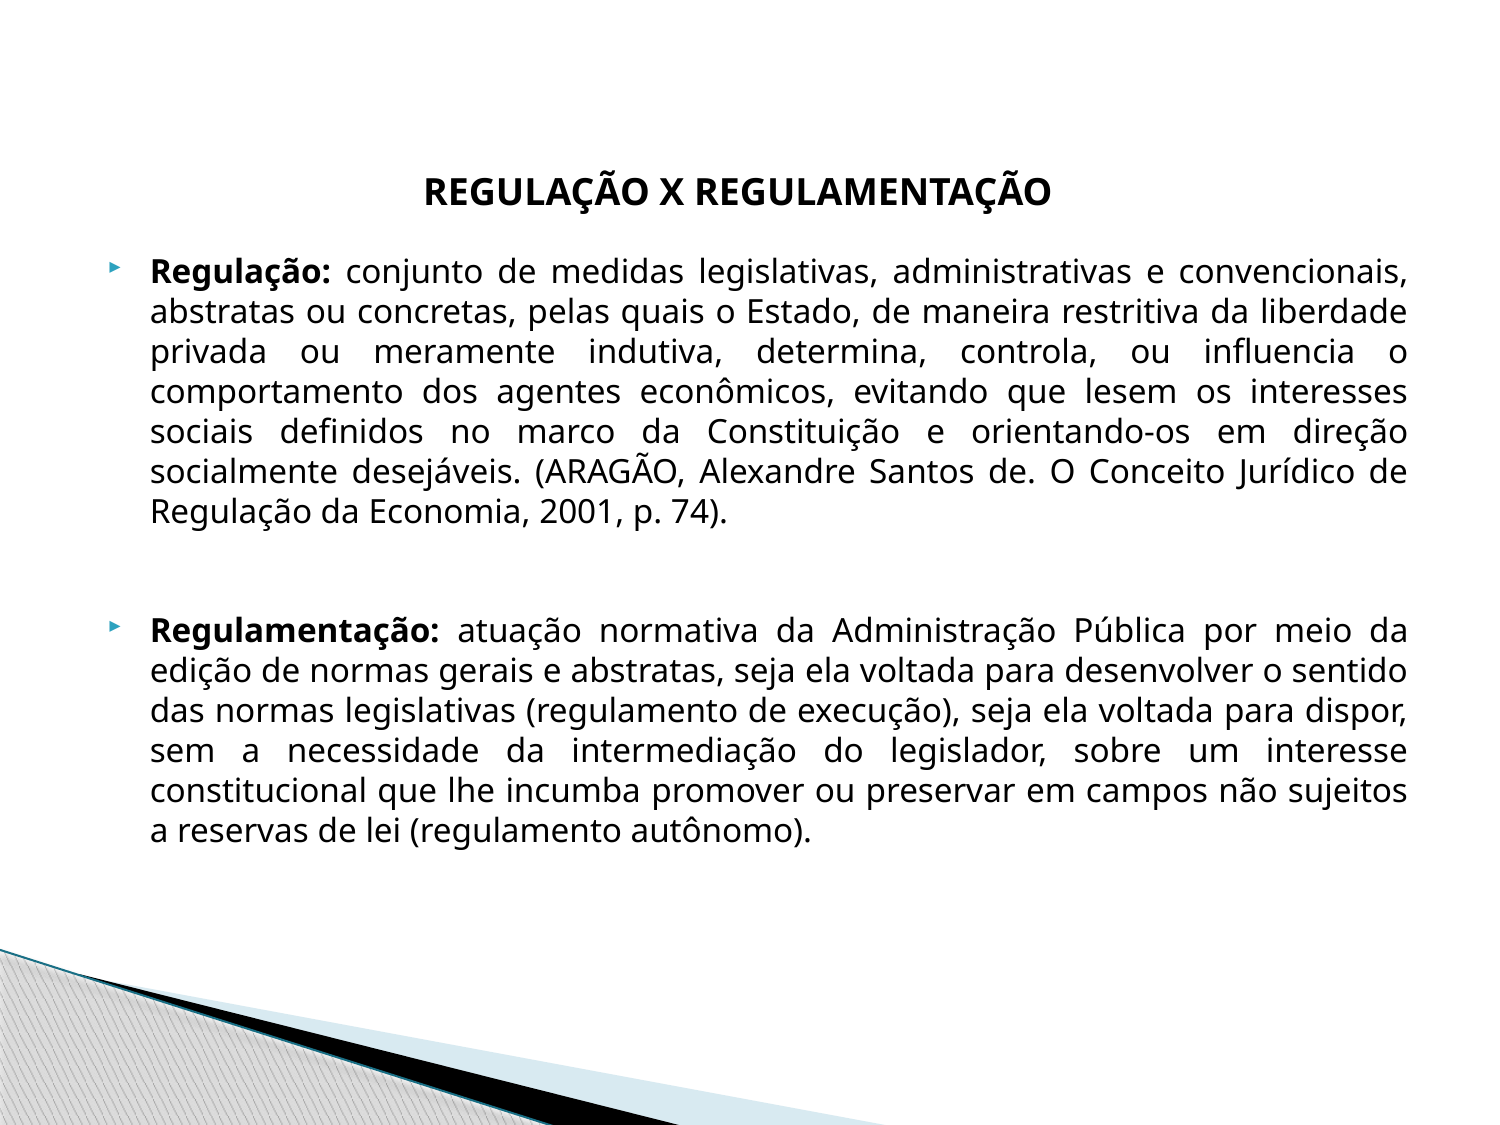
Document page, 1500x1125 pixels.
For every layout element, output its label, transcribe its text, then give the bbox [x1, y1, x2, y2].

list Regulação: conjunto de medidas legislativas, administrativas e convencionais, abstratas ou concretas, pelas quais o Estado, de maneira restritiva da liberdade privada ou meramente indutiva, determina, controla, ou influencia o comportamento dos agentes econômicos, evitando que lesem os interesses sociais definidos no marco da Constituição e orientando-os em direção socialmente desejáveis. (ARAGÃO, Alexandre Santos de. O Conceito Jurídico de Regulação da Economia, 2001, p. 74). Regulamentação: atuação normativa da Administração Pública por meio da edição de normas gerais e abstratas, seja ela voltada para desenvolver o sentido das normas legislativas (regulamento de execução), seja ela voltada para dispor, sem a necessidade da intermediação do legislador, sobre um interesse constitucional que lhe incumba promover ou preservar em campos não sujeitos a reservas de lei (regulamento autônomo). [75, 243, 1425, 986]
text_box REGULAÇÃO X REGULAMENTAÇÃO [171, 160, 1305, 221]
